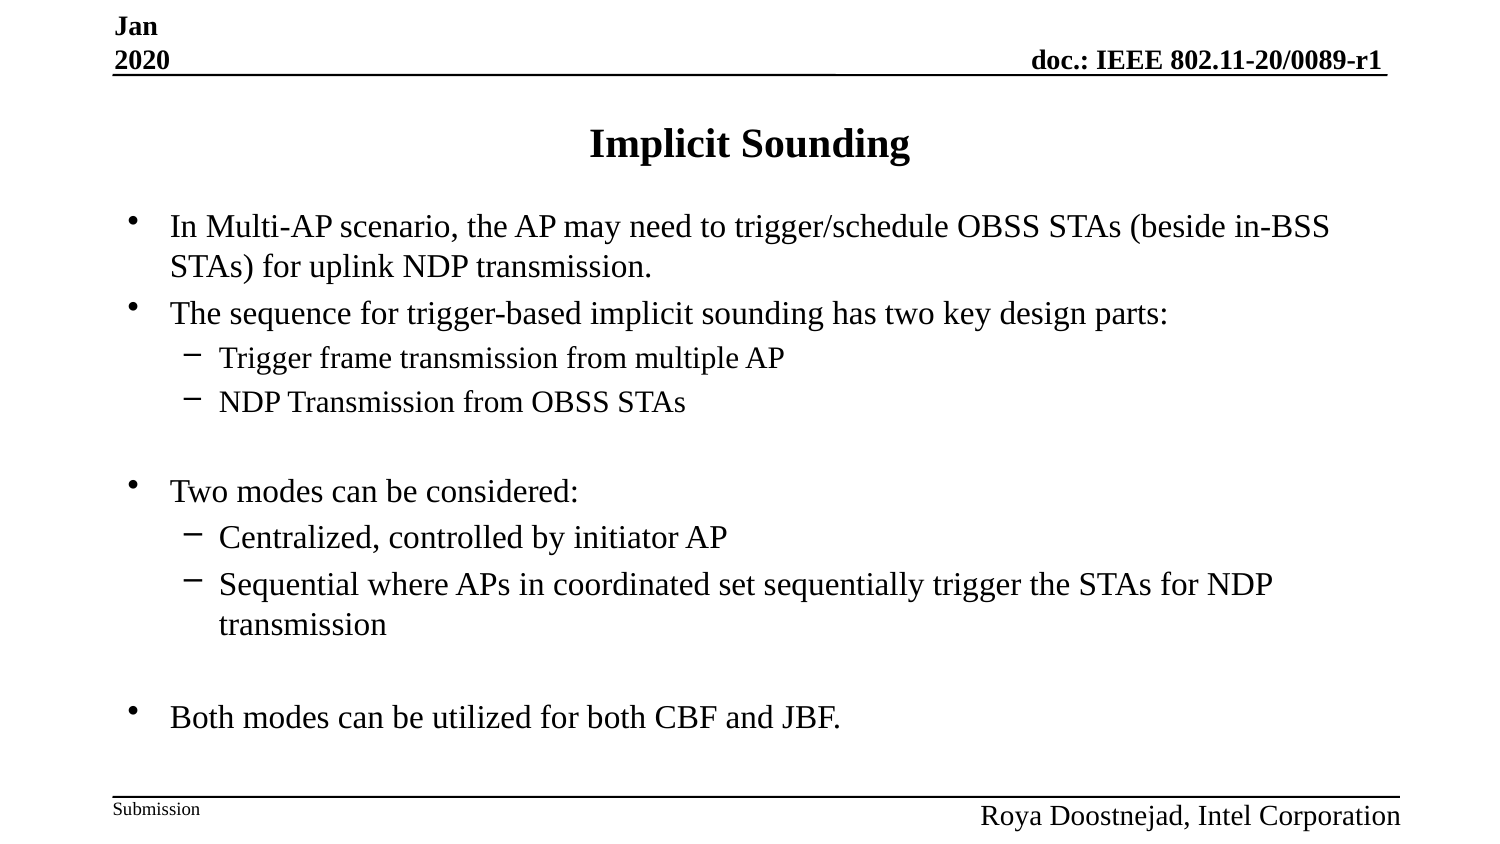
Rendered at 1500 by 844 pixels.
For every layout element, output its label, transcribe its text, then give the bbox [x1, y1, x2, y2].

title Implicit Sounding [112, 84, 1388, 197]
list In Multi-AP scenario, the AP may need to trigger/schedule OBSS STAs (beside in-BSS STAs) for uplink NDP transmission. The sequence for trigger-based implicit sounding has two key design parts: Trigger frame transmission from multiple AP NDP Transmission from OBSS STAs Two modes can be considered: Centralized, controlled by initiator AP Sequential where APs in coordinated set sequentially trigger the STAs for NDP transmission Both modes can be utilized for both CBF and JBF. [112, 197, 1388, 797]
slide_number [114, 40, 172, 75]
footer Roya Doostnejad, Intel Corporation [979, 796, 1402, 832]
